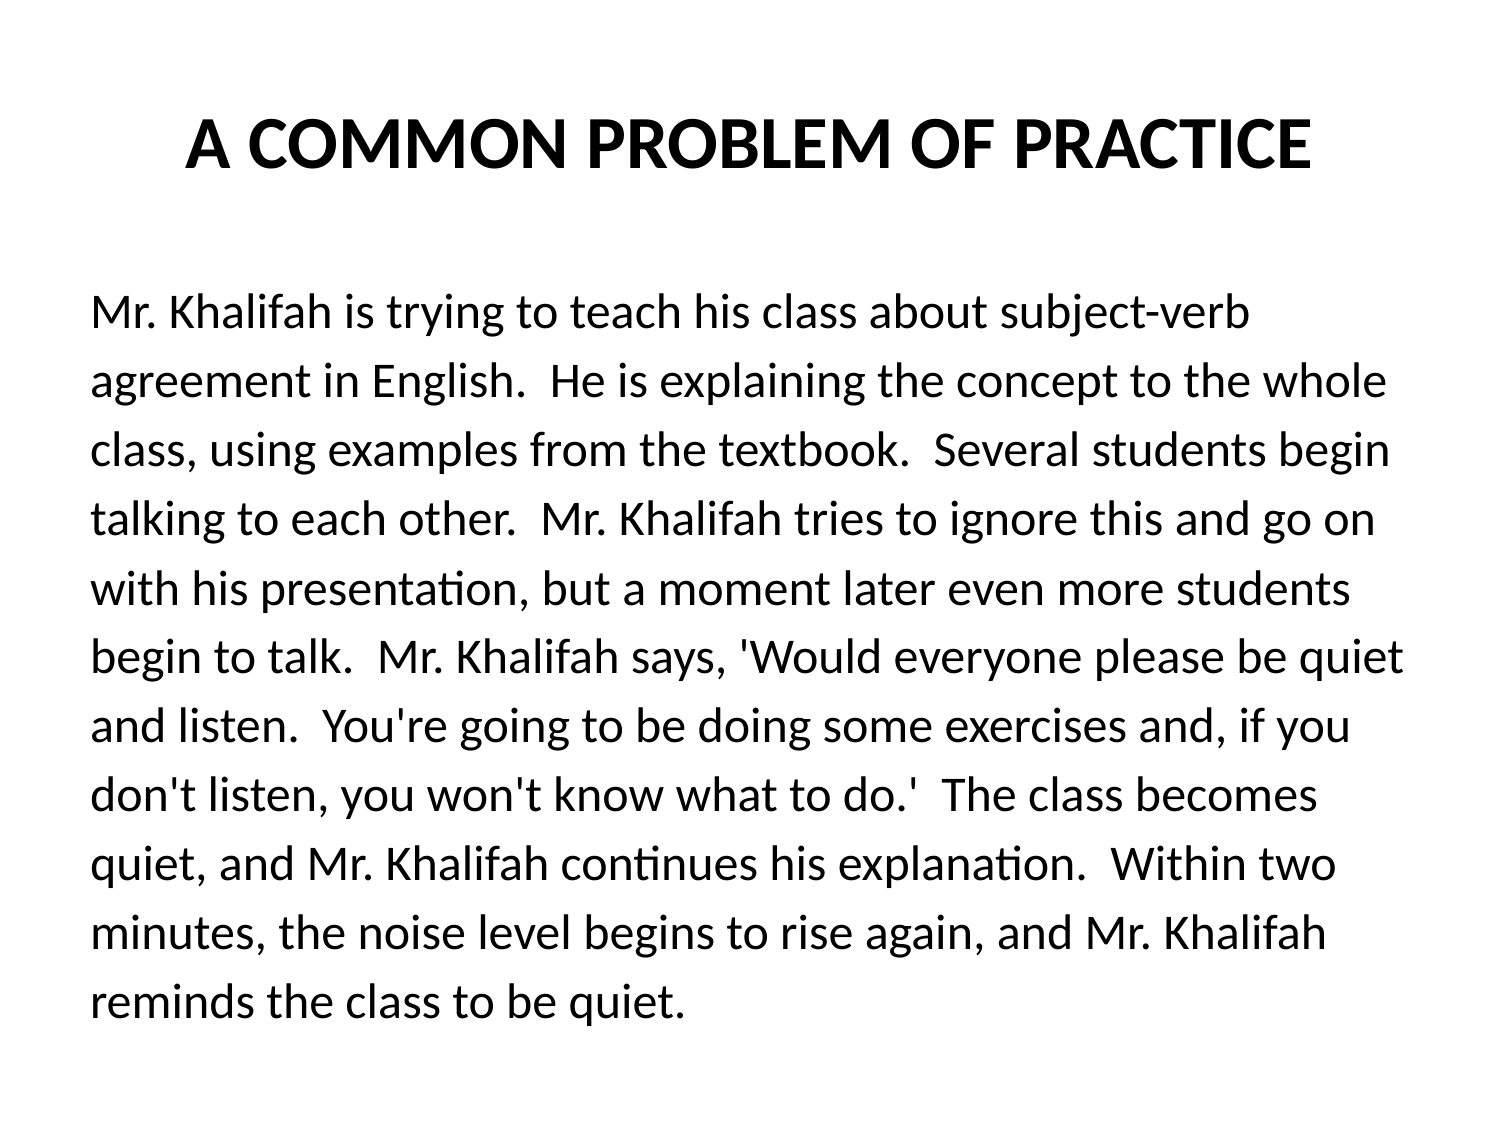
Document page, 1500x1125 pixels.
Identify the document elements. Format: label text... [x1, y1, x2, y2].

title A COMMON PROBLEM OF PRACTICE [75, 45, 1425, 233]
list Mr. Khalifah is trying to teach his class about subject-verb agreement in English. He is explaining the concept to the whole class, using examples from the textbook. Several students begin talking to each other. Mr. Khalifah tries to ignore this and go on with his presentation, but a moment later even more students begin to talk. Mr. Khalifah says, 'Would everyone please be quiet and listen. You're going to be doing some exercises and, if you don't listen, you won't know what to do.' The class becomes quiet, and Mr. Khalifah continues his explanation. Within two minutes, the noise level begins to rise again, and Mr. Khalifah reminds the class to be quiet. [75, 262, 1425, 1038]
